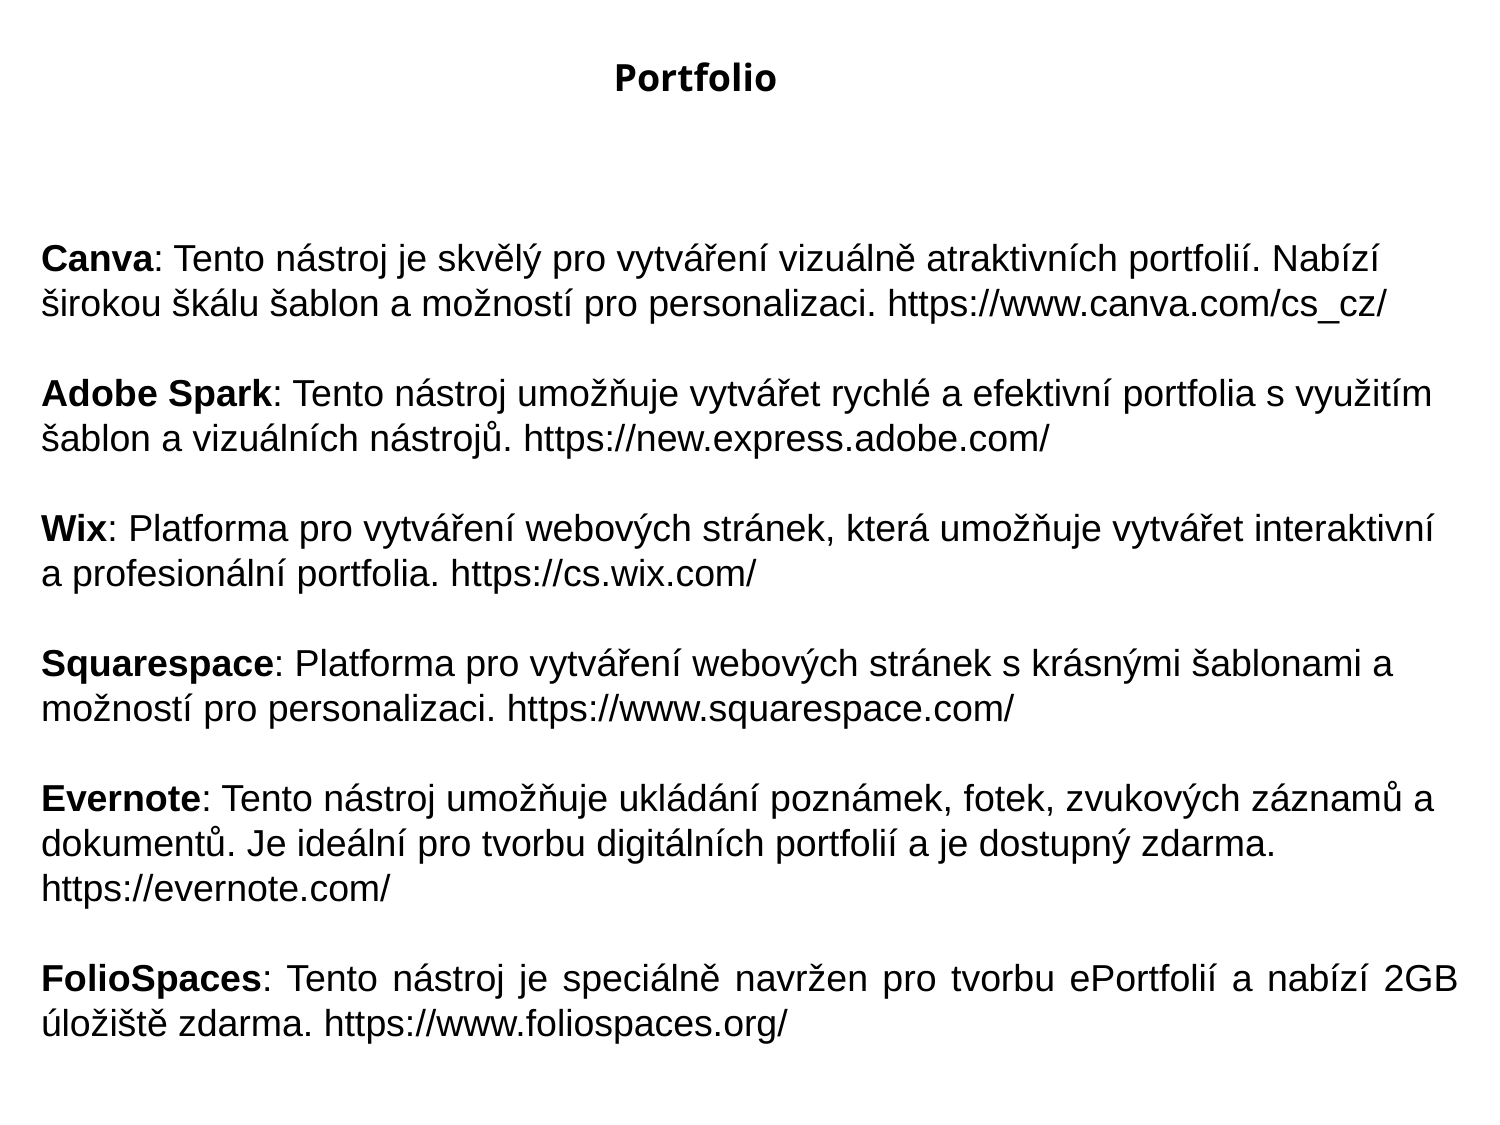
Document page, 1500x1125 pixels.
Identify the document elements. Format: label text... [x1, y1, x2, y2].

text_box Canva: Tento nástroj je skvělý pro vytváření vizuálně atraktivních portfolií. Nabízí širokou škálu šablon a možností pro personalizaci. https://www.canva.com/cs_cz/ Adobe Spark: Tento nástroj umožňuje vytvářet rychlé a efektivní portfolia s využitím šablon a vizuálních nástrojů. https://new.express.adobe.com/ Wix: Platforma pro vytváření webových stránek, která umožňuje vytvářet interaktivní a profesionální portfolia. https://cs.wix.com/ Squarespace: Platforma pro vytváření webových stránek s krásnými šablonami a možností pro personalizaci. https://www.squarespace.com/ Evernote: Tento nástroj umožňuje ukládání poznámek, fotek, zvukových záznamů a dokumentů. Je ideální pro tvorbu digitálních portfolií a je dostupný zdarma. https://evernote.com/ FolioSpaces: Tento nástroj je speciálně navržen pro tvorbu ePortfolií a nabízí 2GB úložiště zdarma. https://www.foliospaces.org/ [26, 226, 1474, 1052]
text_box Portfolio [598, 46, 793, 106]
